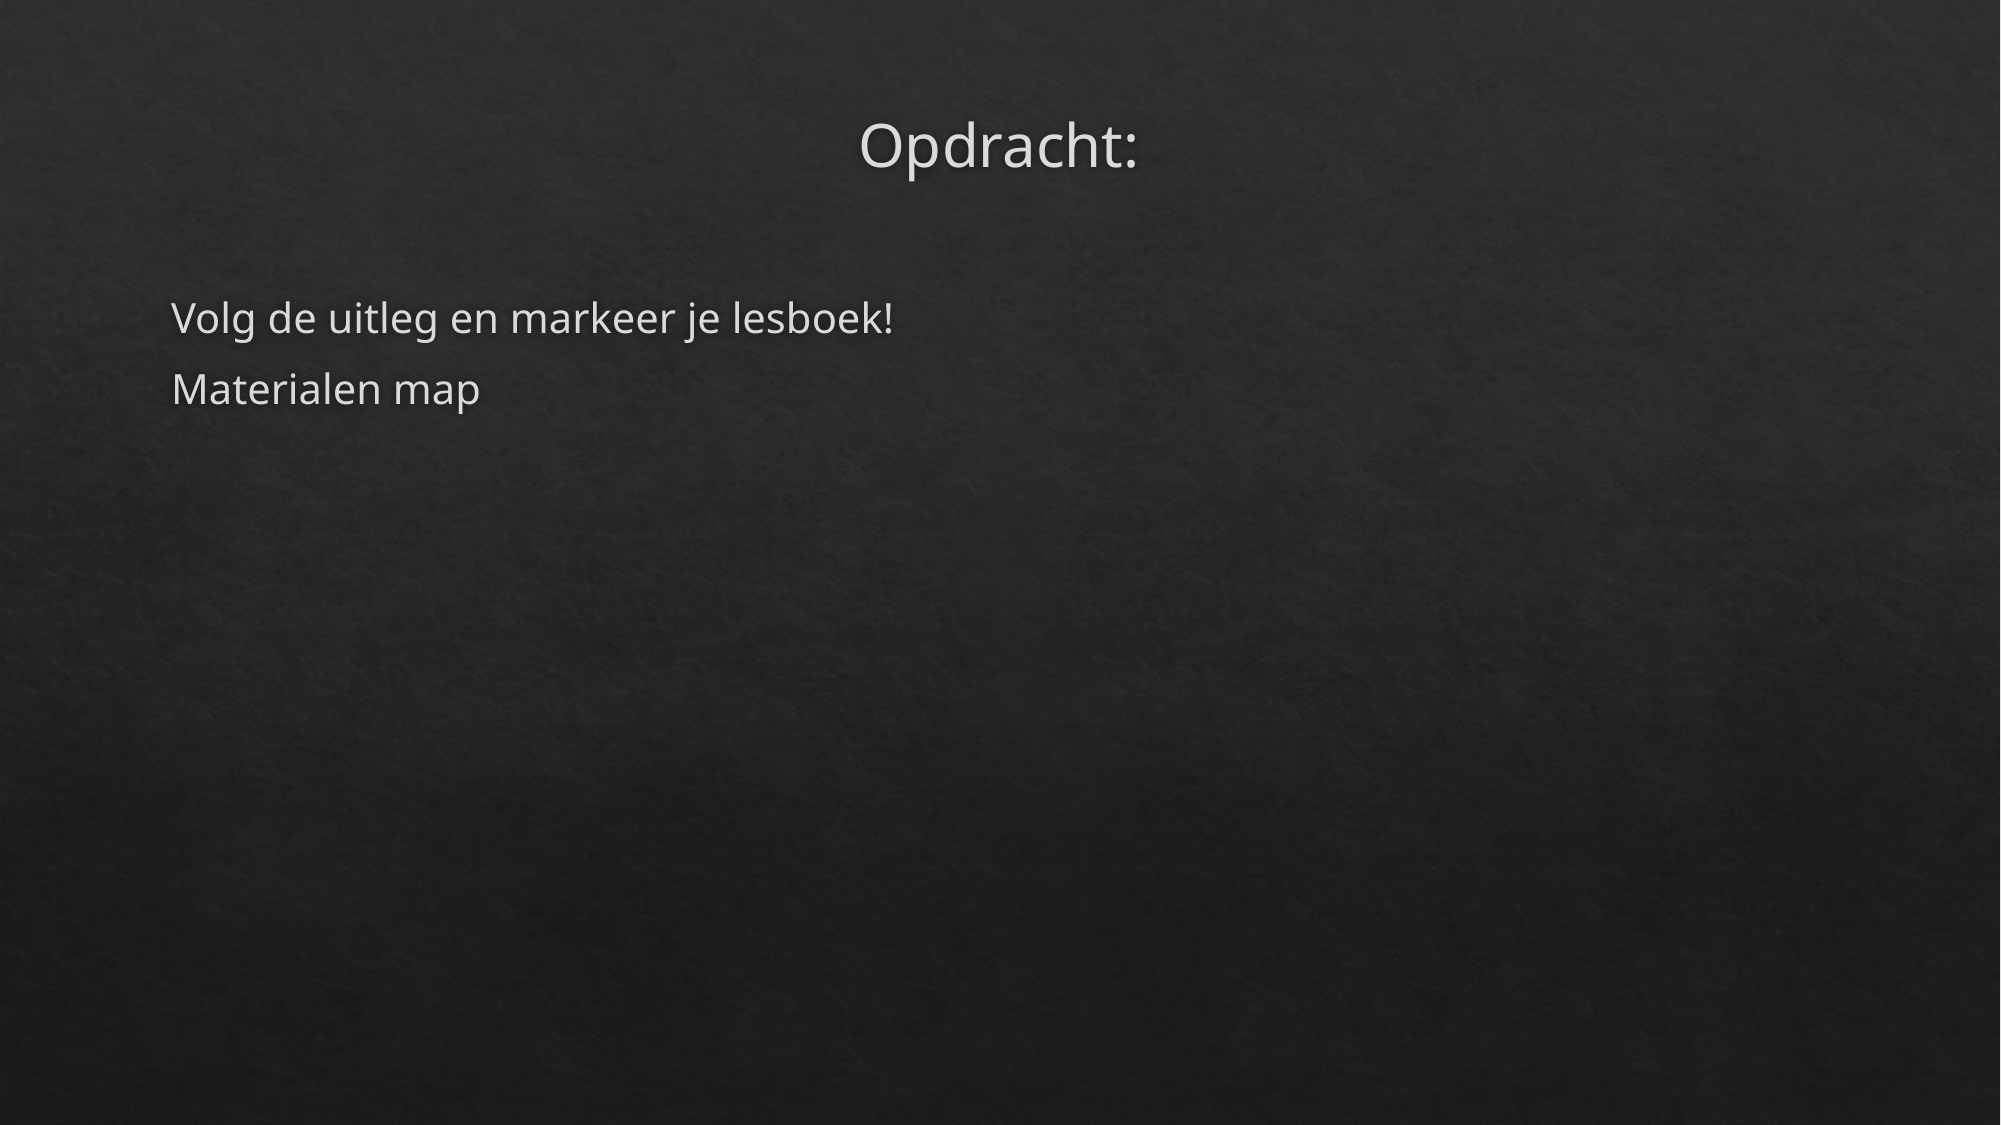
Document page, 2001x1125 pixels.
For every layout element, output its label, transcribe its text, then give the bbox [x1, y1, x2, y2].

title Opdracht: [149, 99, 1849, 260]
list Volg de uitleg en markeer je lesboek! Materialen map [149, 284, 1849, 950]
